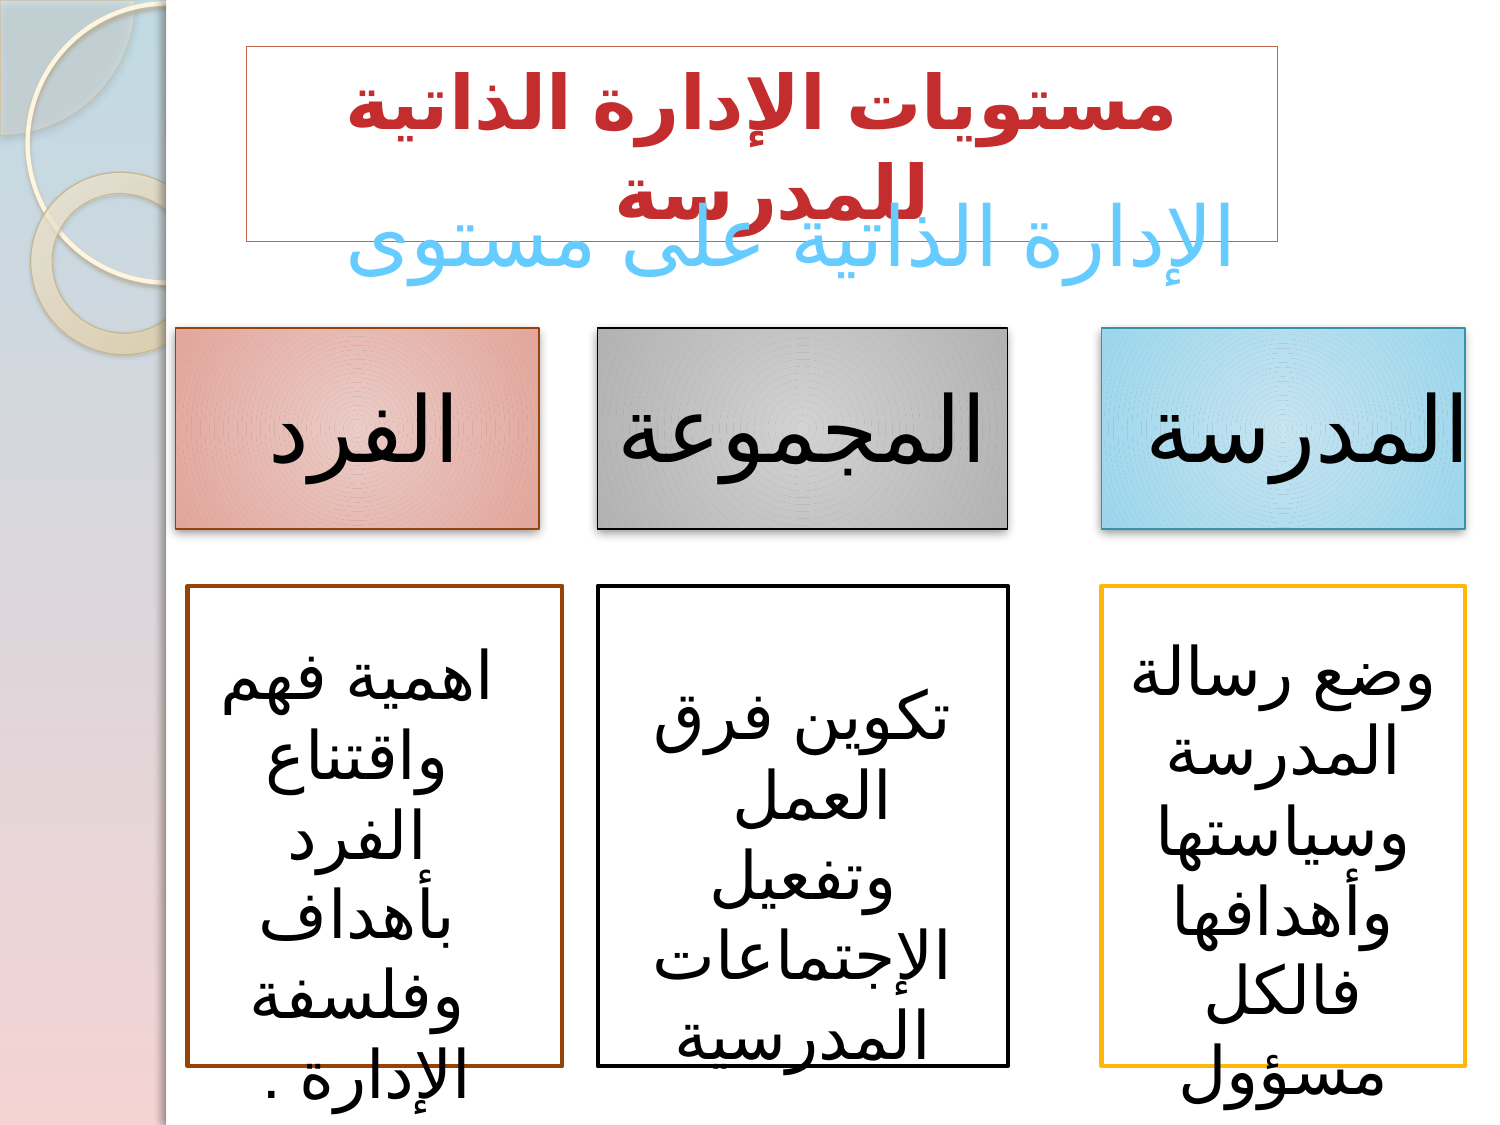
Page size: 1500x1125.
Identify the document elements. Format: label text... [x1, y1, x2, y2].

text_box [1099, 584, 1467, 1068]
text_box تكوين فرق العمل وتفعيل الإجتماعات المدرسية [597, 665, 1008, 1081]
text_box وضع رسالة المدرسة وسياستها وأهدافها فالكل مسؤول [1113, 621, 1454, 1116]
text_box [1101, 488, 1466, 530]
text_box اهمية فهم واقتناع الفرد بأهداف وفلسفة الإدارة . [199, 625, 516, 1120]
text_box المدرسة [1089, 363, 1500, 488]
text_box الإدارة الذاتية على مستوى [257, 175, 1301, 291]
text_box [596, 584, 1010, 1068]
text_box الفرد [152, 363, 551, 488]
text_box [1101, 327, 1466, 363]
text_box [597, 488, 1008, 530]
text_box [175, 327, 540, 363]
text_box مستويات الإدارة الذاتية للمدرسة [246, 46, 1278, 242]
text_box [597, 327, 1008, 363]
text_box المجموعة [597, 363, 1008, 488]
text_box [185, 584, 564, 1068]
text_box [175, 488, 540, 530]
